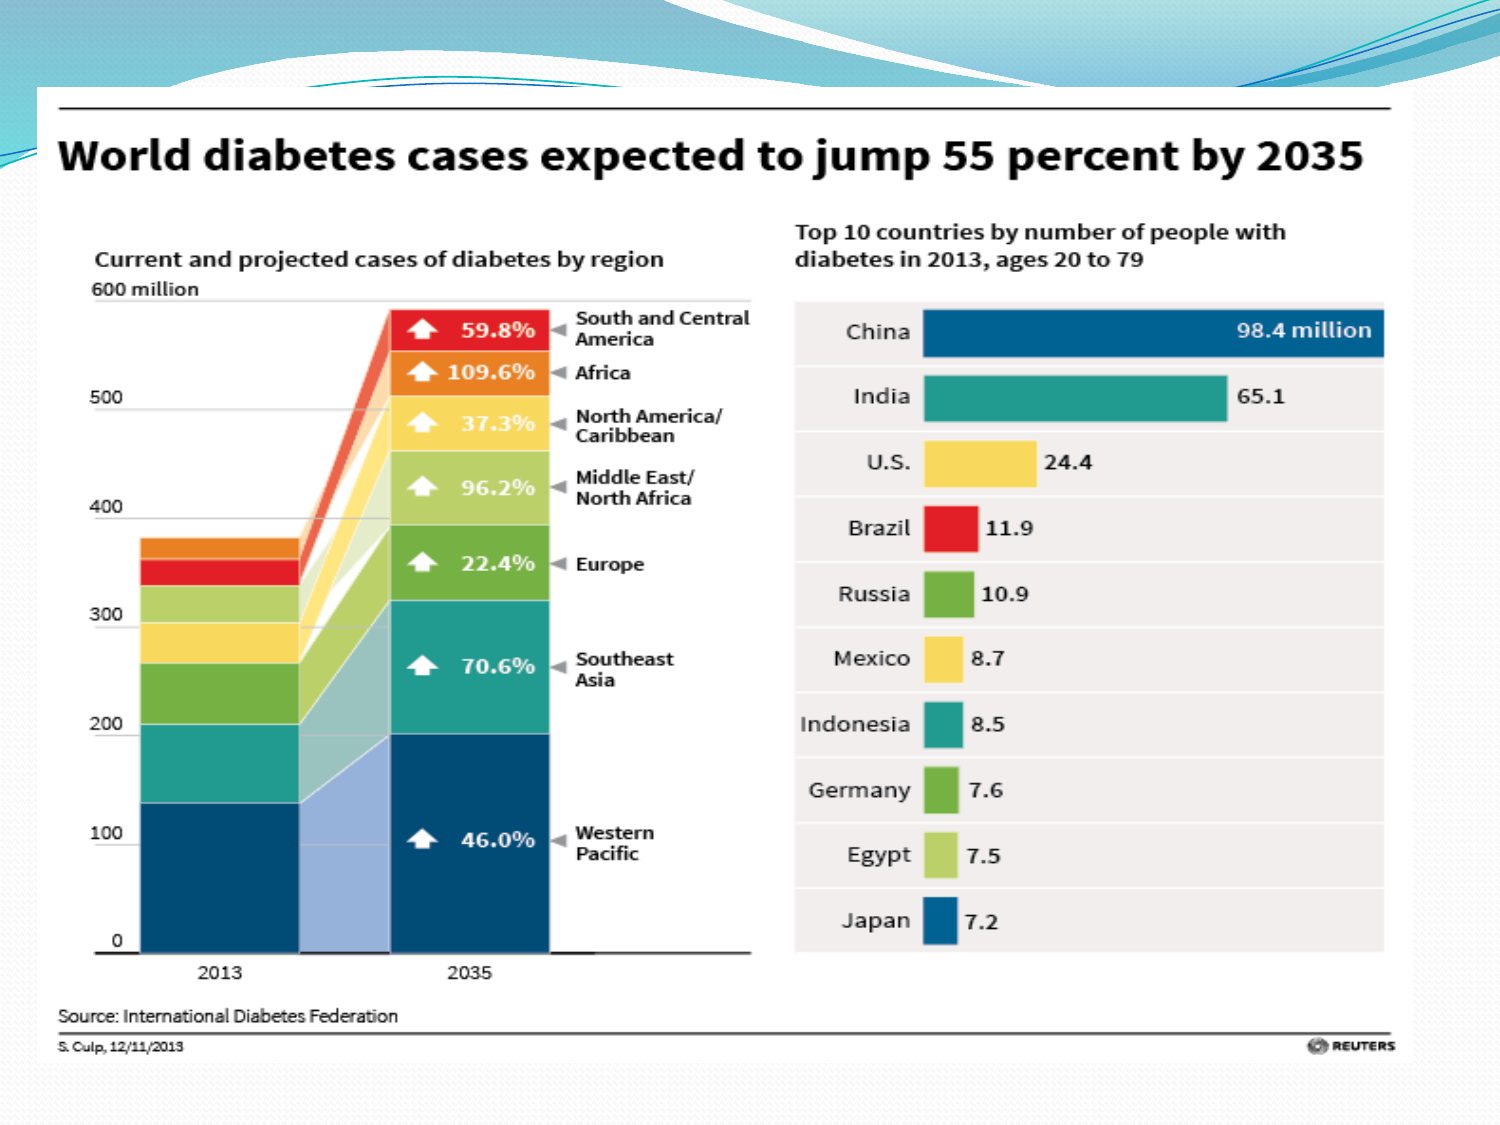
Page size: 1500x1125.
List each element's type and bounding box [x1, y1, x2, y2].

picture [37, 87, 1413, 1063]
